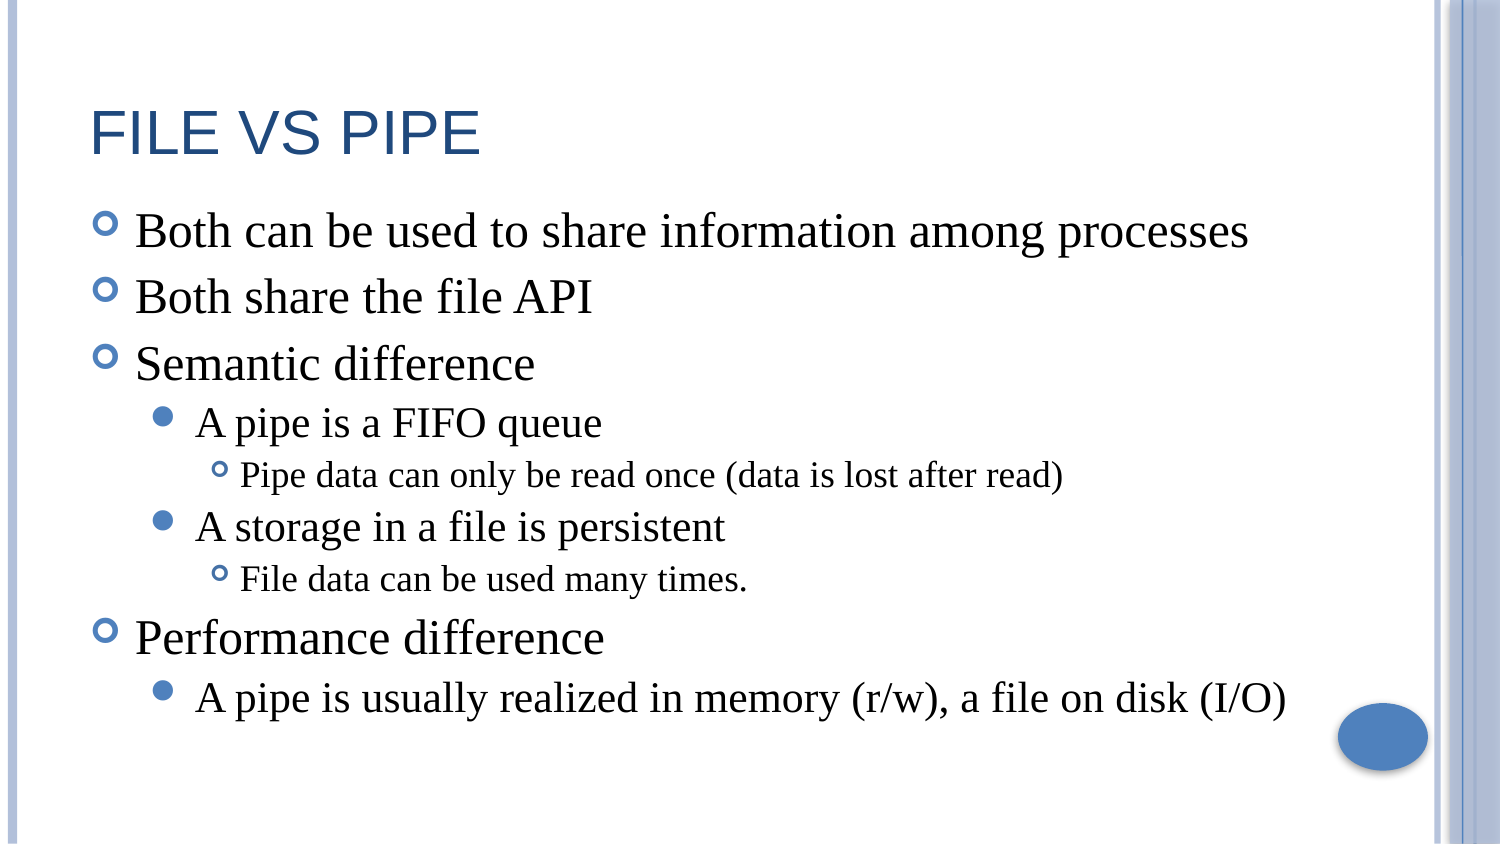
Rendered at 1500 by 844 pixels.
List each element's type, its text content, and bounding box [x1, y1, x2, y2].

title File vs Pipe [75, 33, 1300, 175]
list Both can be used to share information among processes Both share the file API Semantic difference A pipe is a FIFO queue Pipe data can only be read once (data is lost after read) A storage in a file is persistent File data can be used many times. Performance difference A pipe is usually realized in memory (r/w), a file on disk (I/O) [75, 196, 1350, 797]
